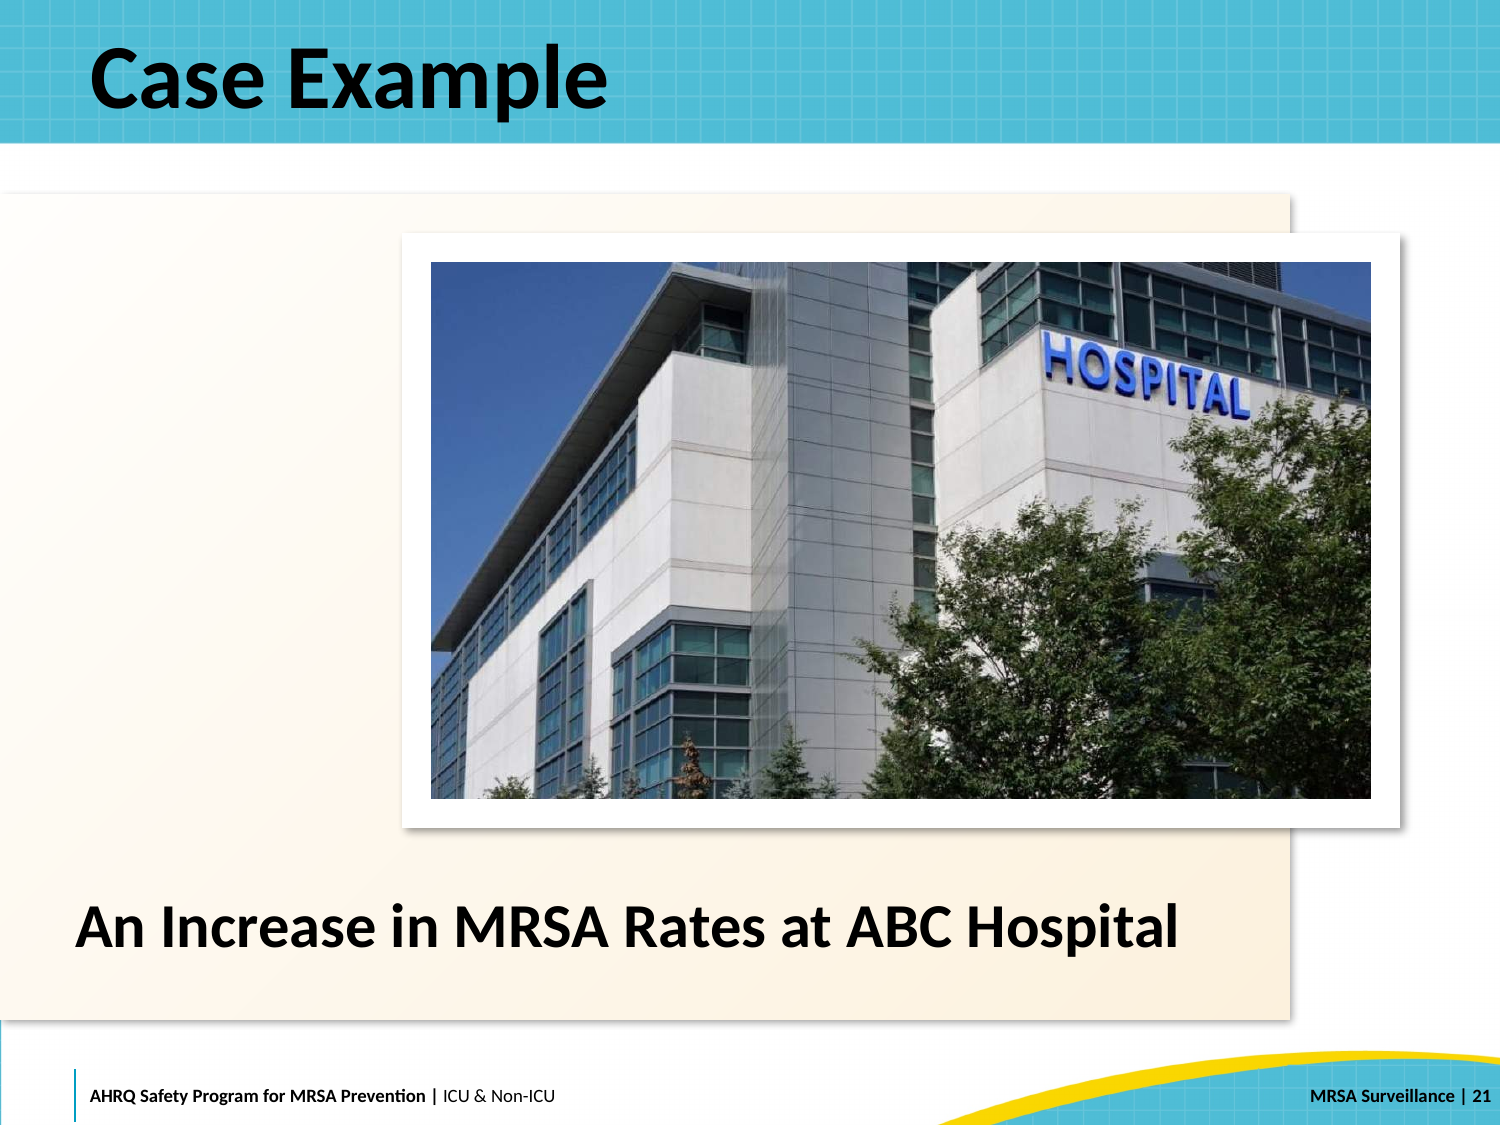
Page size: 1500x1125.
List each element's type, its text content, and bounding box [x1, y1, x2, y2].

picture [0, 0, 1500, 1125]
title Case Example [75, 0, 1425, 150]
list An Increase in MRSA Rates at ABC Hospital [60, 622, 1292, 968]
picture [430, 262, 1371, 799]
slide_number | 21 [1455, 1065, 1500, 1125]
